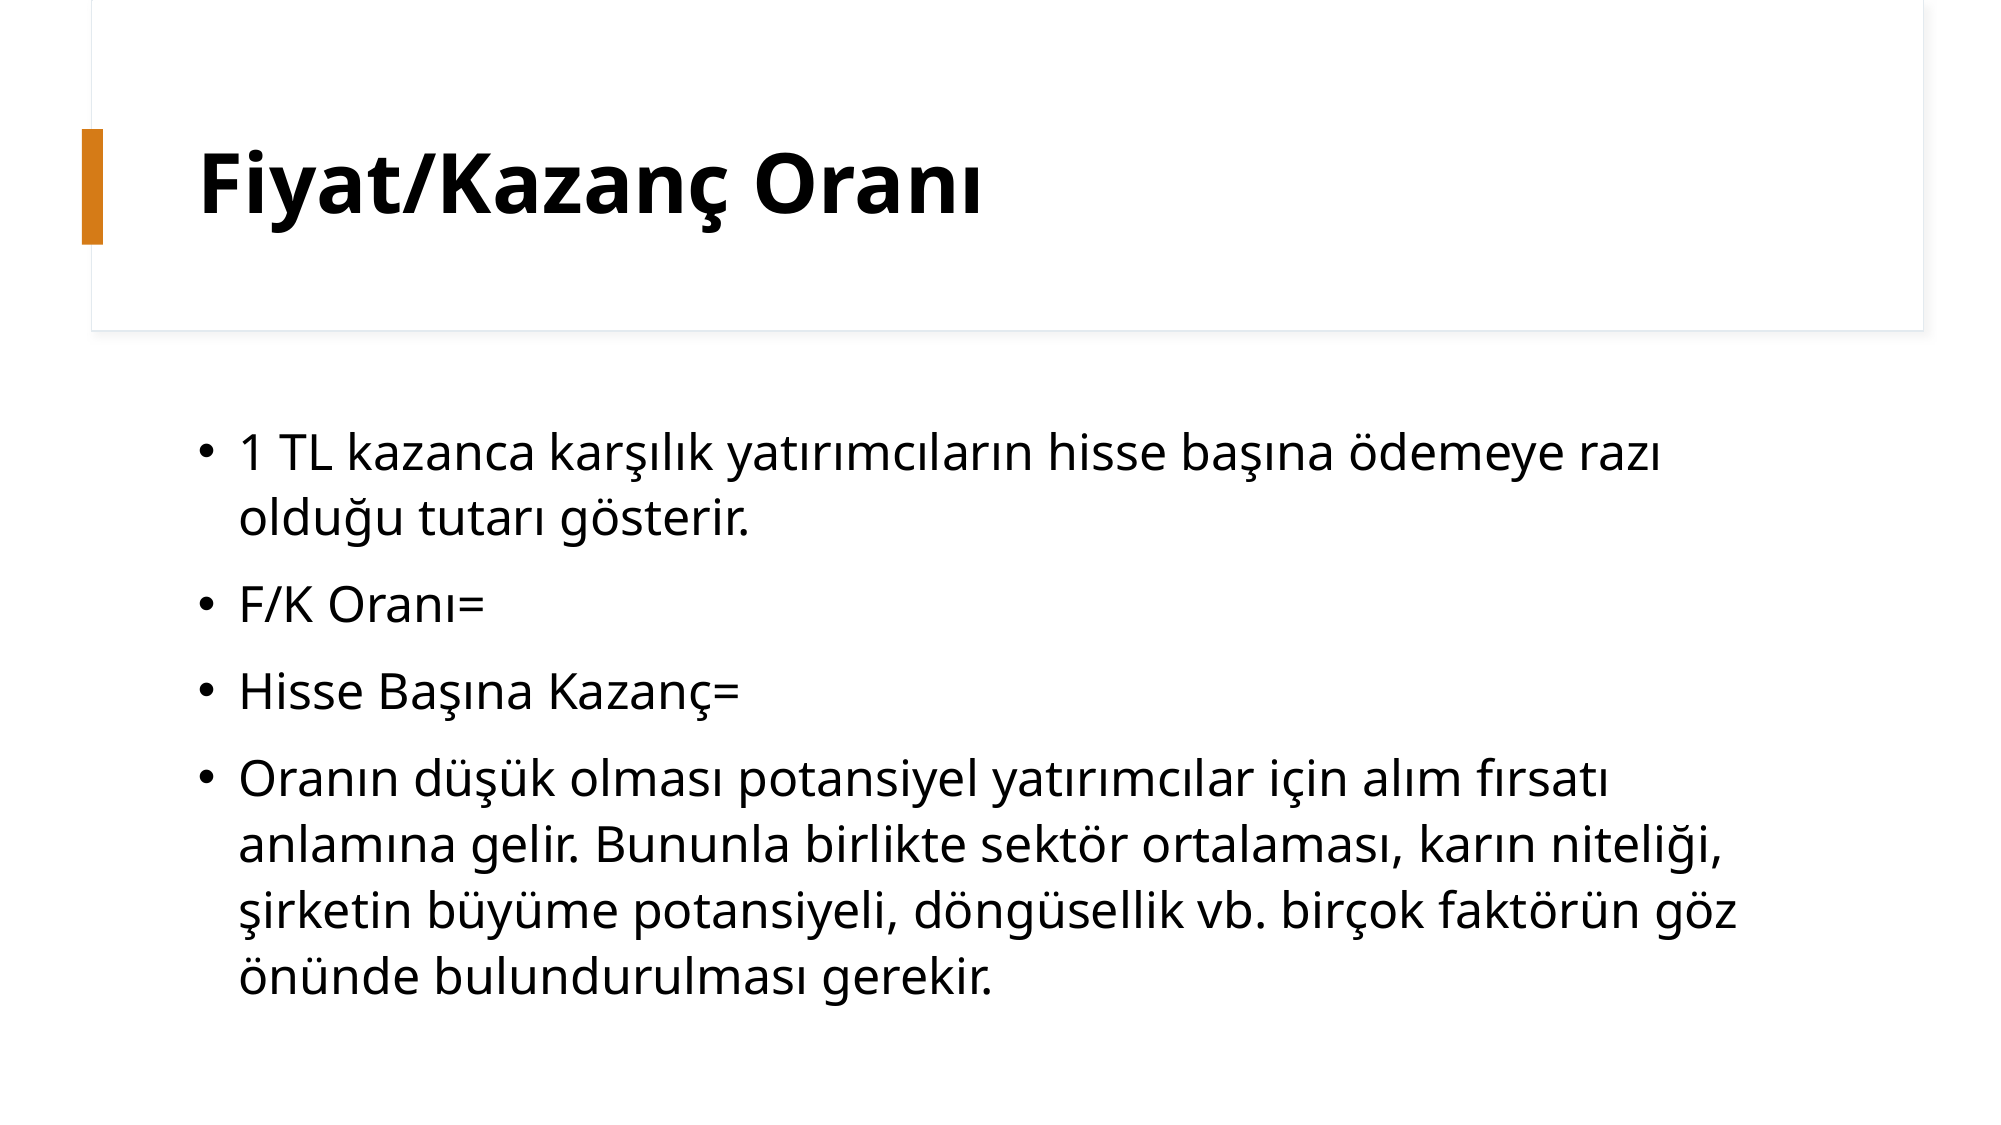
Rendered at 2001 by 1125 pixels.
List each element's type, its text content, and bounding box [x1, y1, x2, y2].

title Fiyat/Kazanç Oranı [183, 90, 1851, 284]
